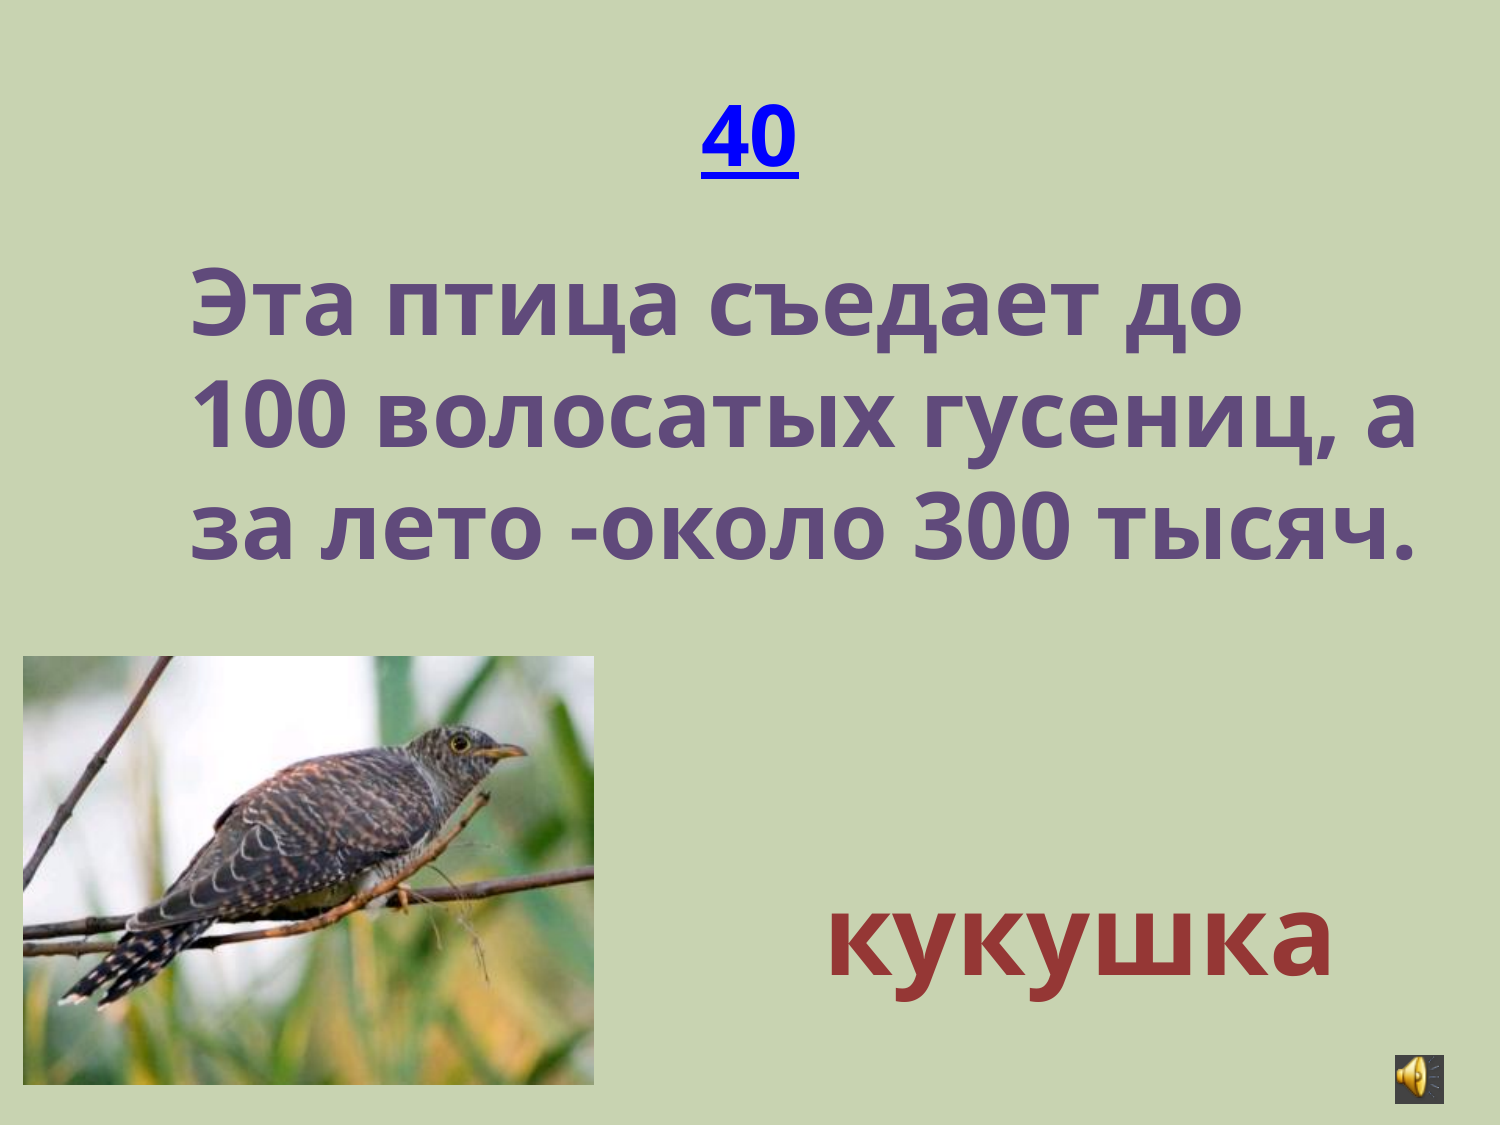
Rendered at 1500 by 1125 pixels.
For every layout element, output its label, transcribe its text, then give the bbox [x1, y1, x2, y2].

list Эта птица съедает до 100 волосатых гусениц, а за лето -около 300 тысяч. [93, 234, 1444, 664]
picture [1394, 1054, 1445, 1105]
title 40 [75, 45, 1425, 233]
picture [23, 656, 594, 1085]
text_box кукушка [808, 855, 1360, 1006]
